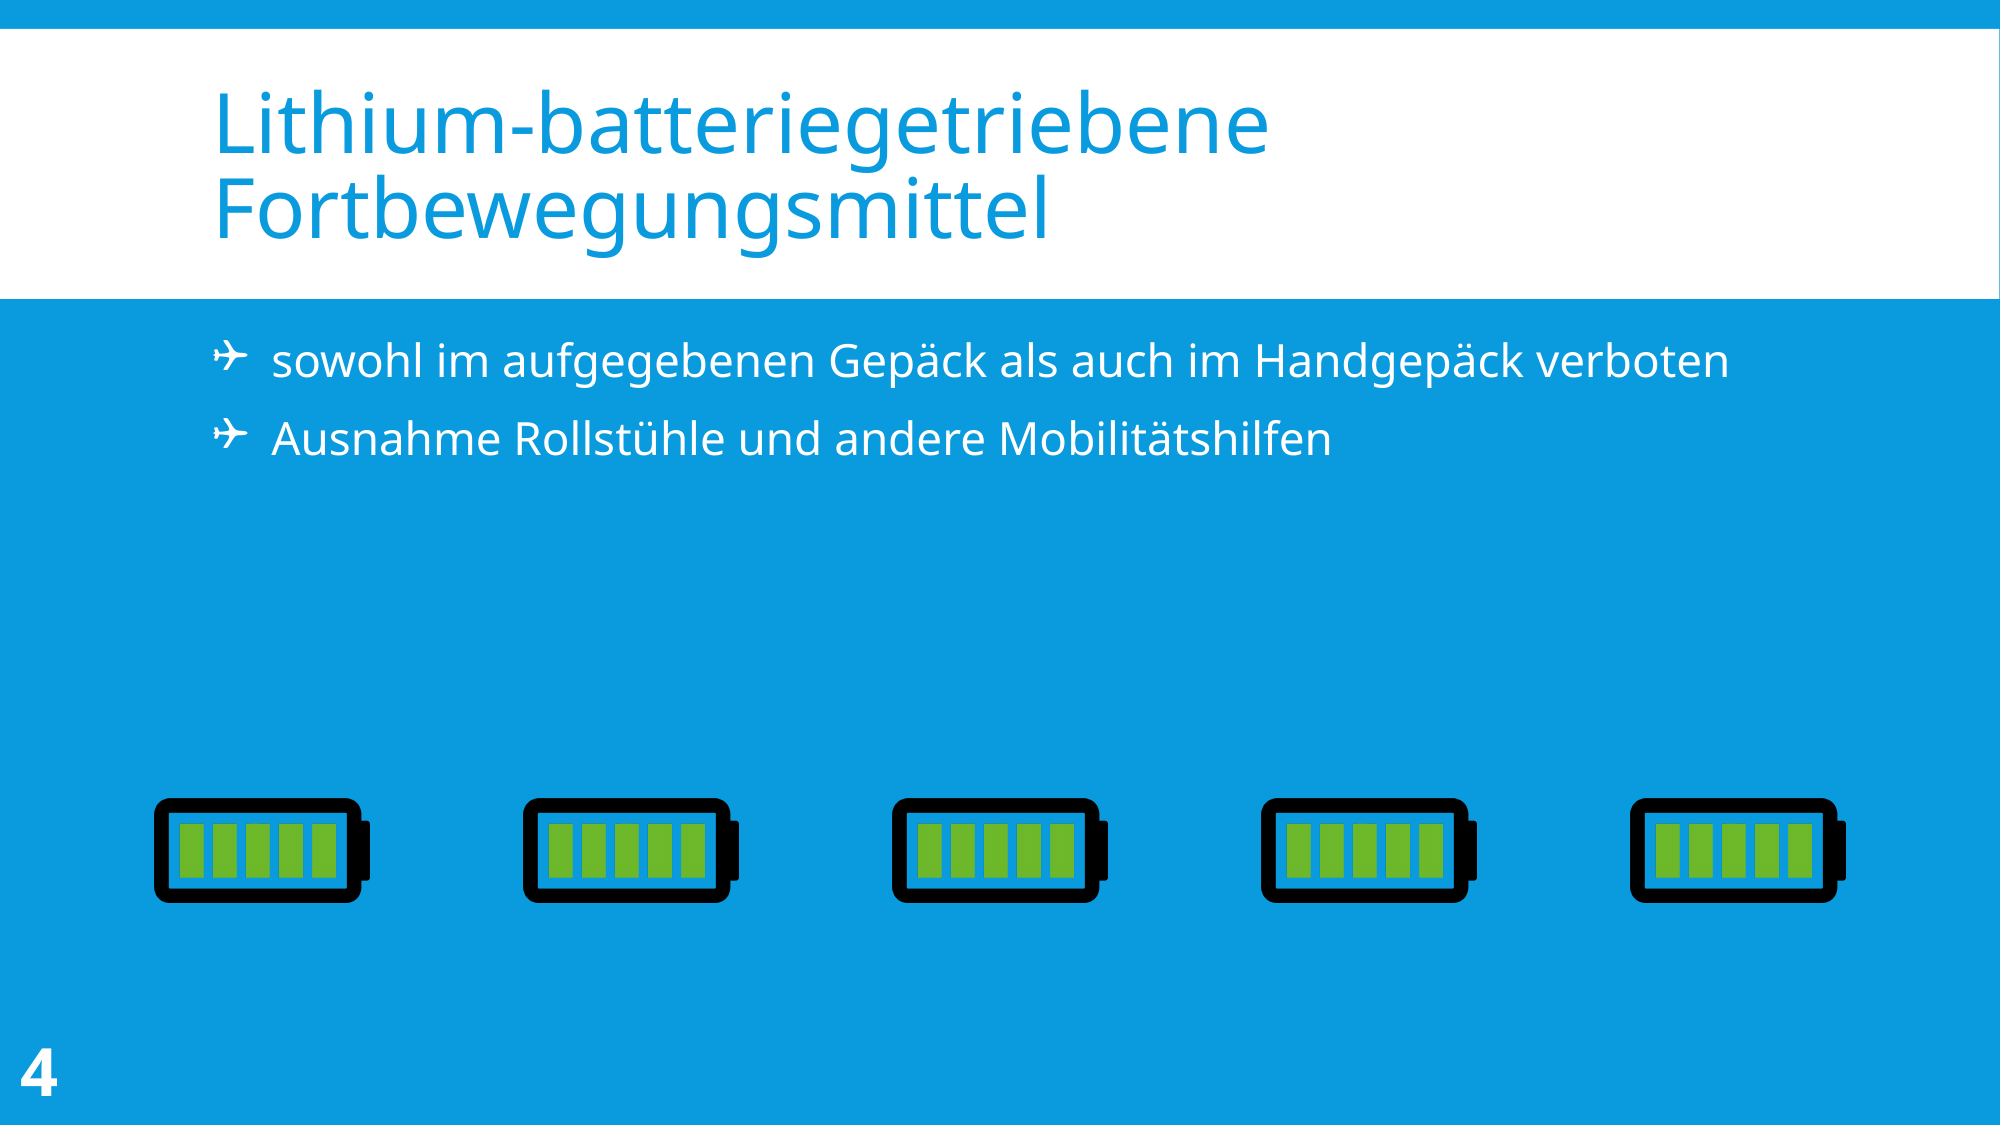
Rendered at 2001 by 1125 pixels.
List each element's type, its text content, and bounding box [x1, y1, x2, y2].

picture [1631, 799, 1845, 902]
picture [1262, 799, 1476, 902]
picture [524, 799, 738, 902]
slide_number 4 [12, 1044, 169, 1105]
title Lithium-batteriegetriebene Fortbewegungsmittel [197, 46, 1803, 295]
picture [155, 799, 369, 902]
picture [893, 799, 1107, 902]
list sowohl im aufgegebenen Gepäck als auch im Handgepäck verboten Ausnahme Rollstühle und andere Mobilitätshilfen [197, 329, 1803, 1020]
